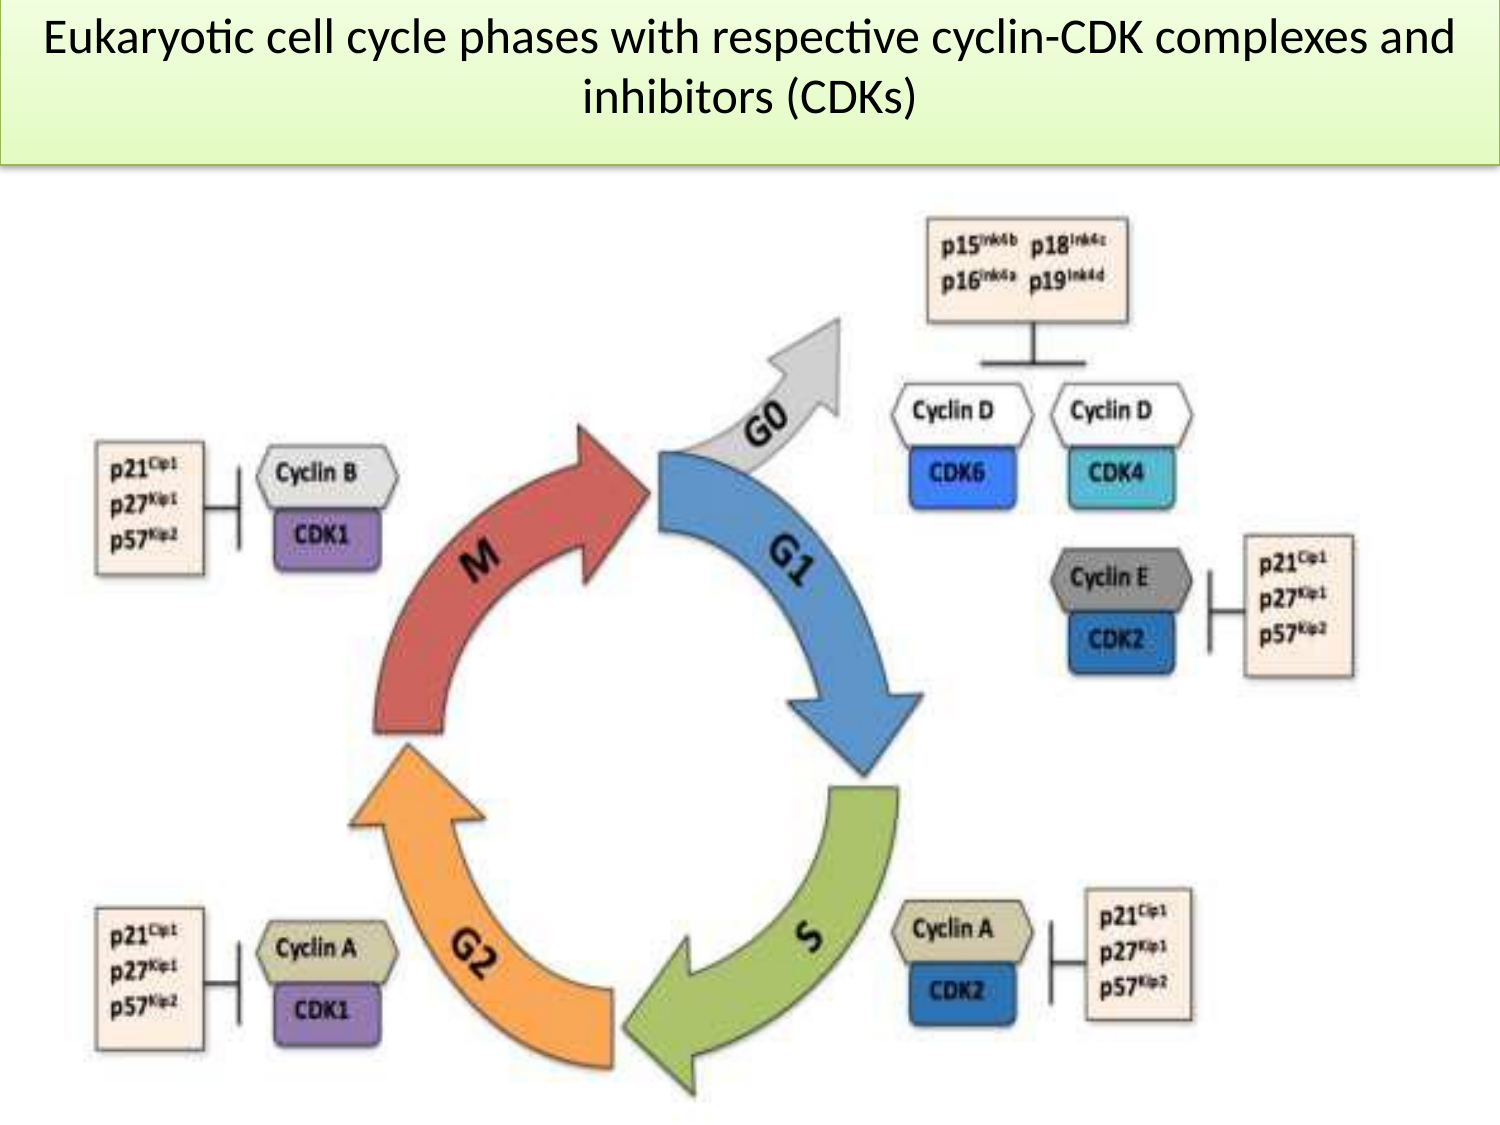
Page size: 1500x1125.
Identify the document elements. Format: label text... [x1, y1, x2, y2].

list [64, 191, 1389, 1125]
title Eukaryotic cell cycle phases with respective cyclin-CDK complexes and inhibitors (CDKs) [0, 0, 1500, 166]
